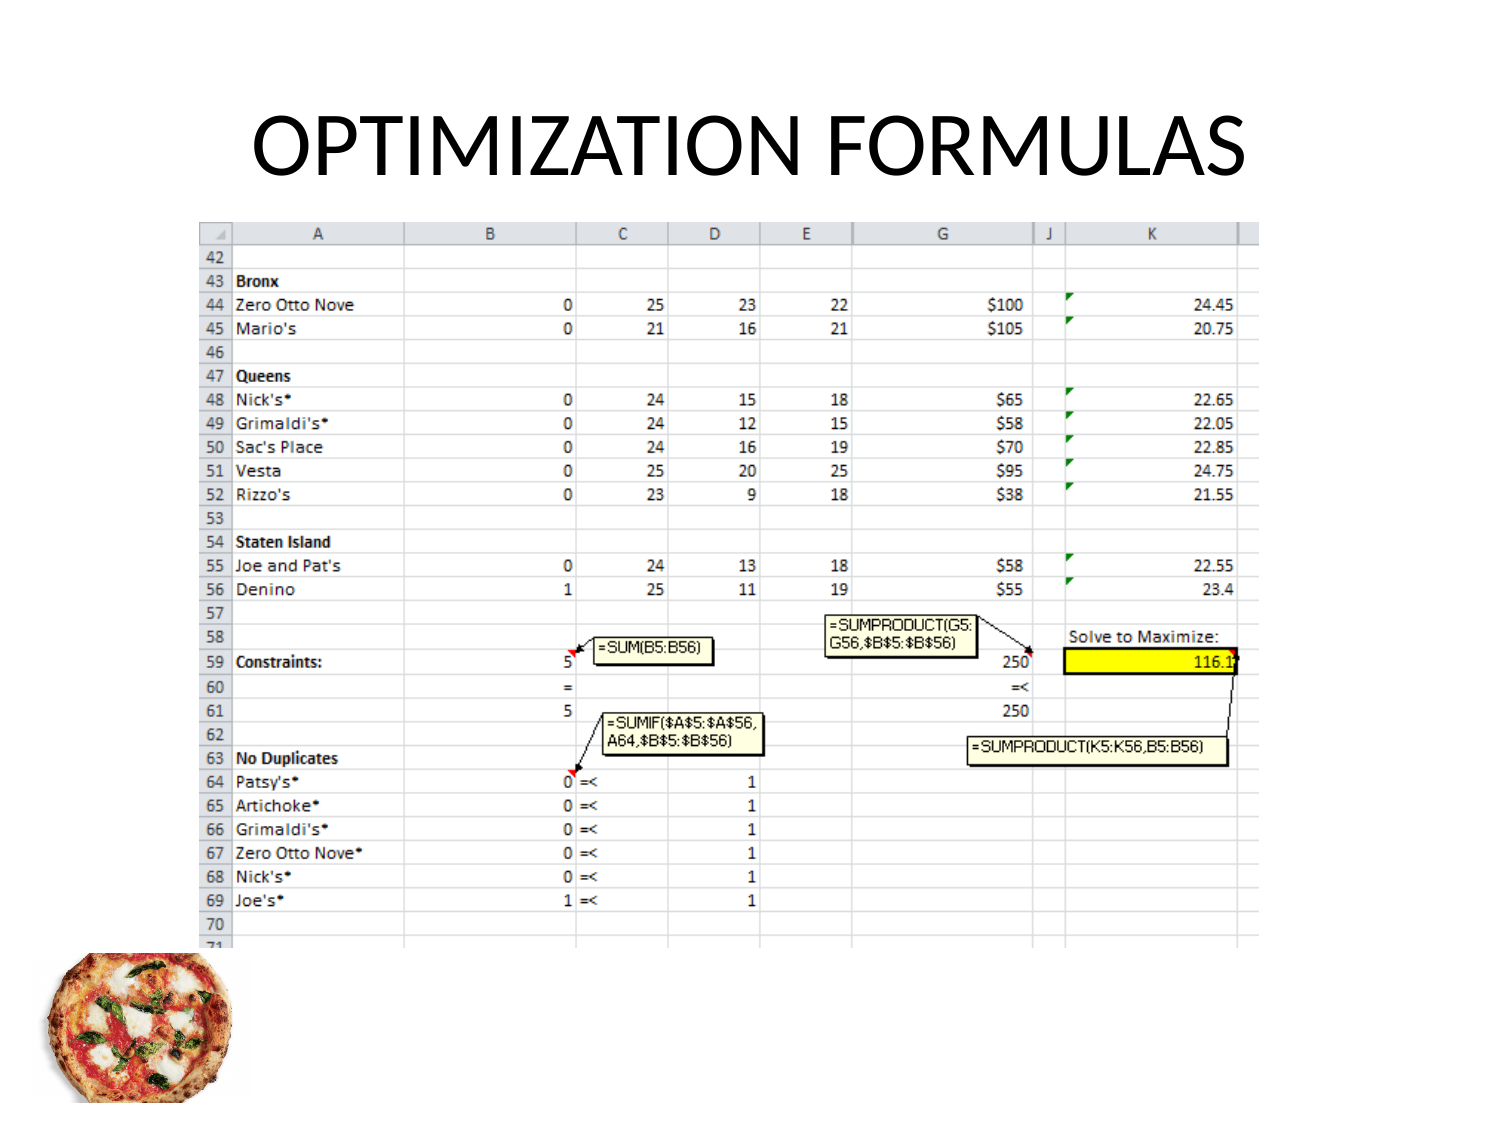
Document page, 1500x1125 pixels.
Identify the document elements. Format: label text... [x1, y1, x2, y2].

title OPTIMIZATION FORMULAS [75, 45, 1425, 233]
picture [199, 222, 1259, 949]
picture [24, 952, 252, 1105]
